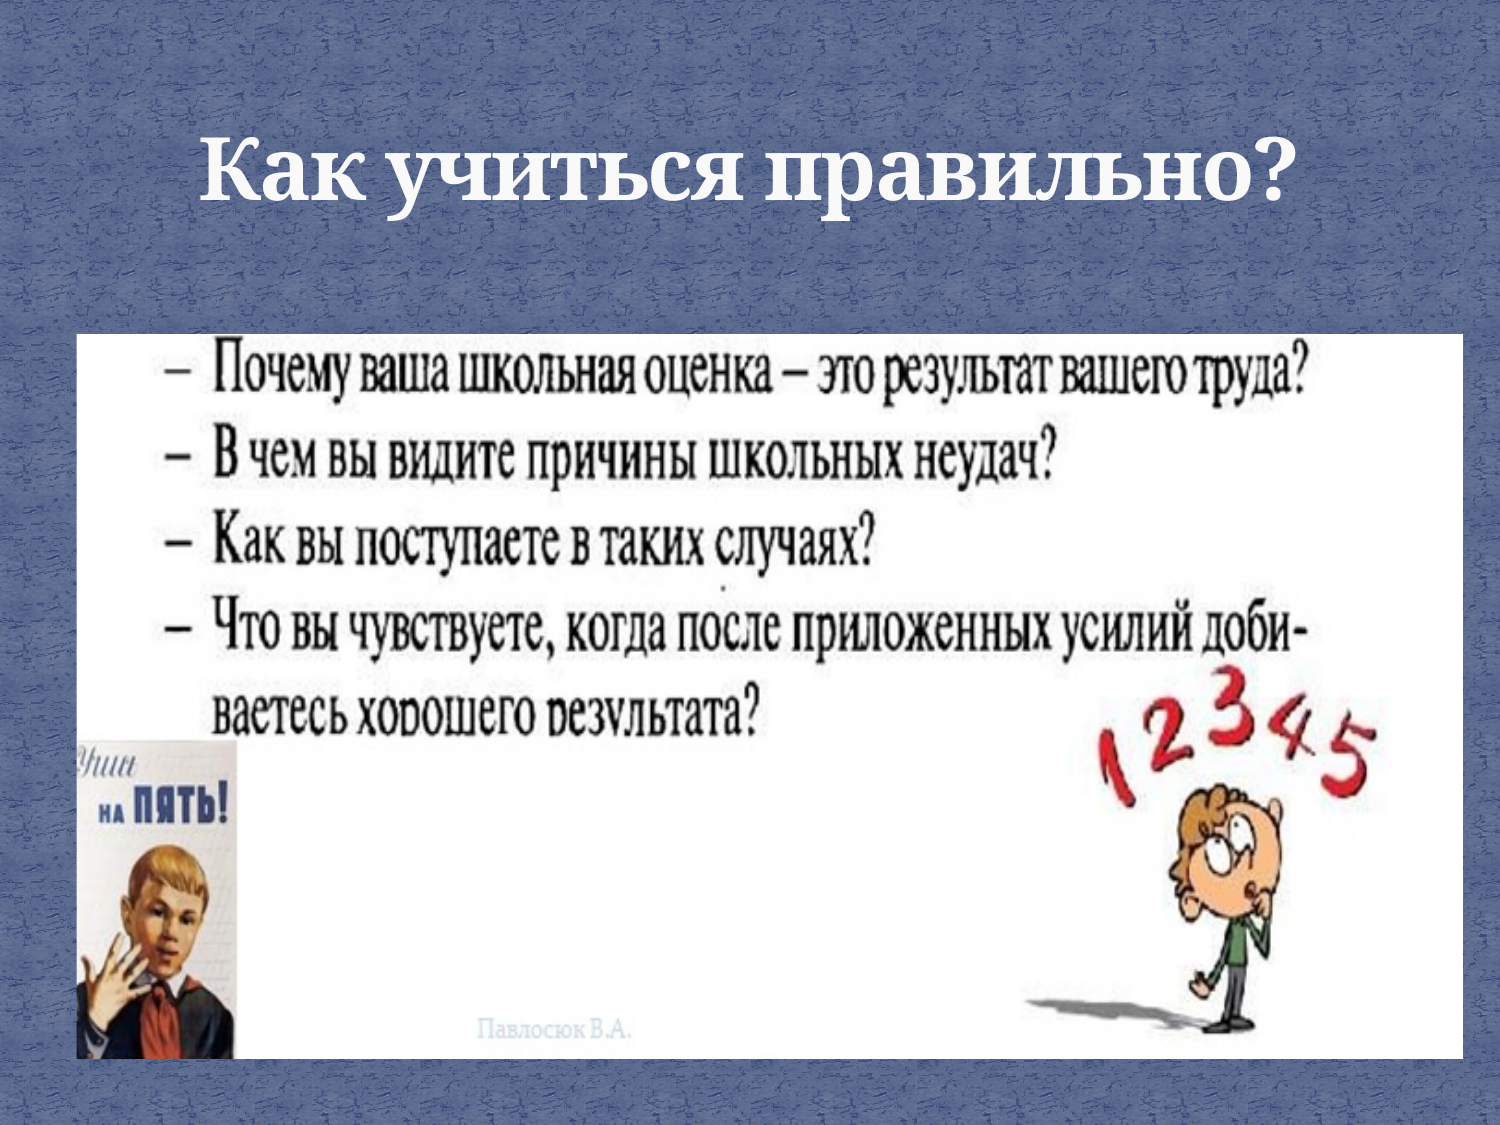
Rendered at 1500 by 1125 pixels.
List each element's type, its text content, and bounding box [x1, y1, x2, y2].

title Как учиться правильно? [74, 24, 1425, 225]
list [79, 337, 1461, 1055]
